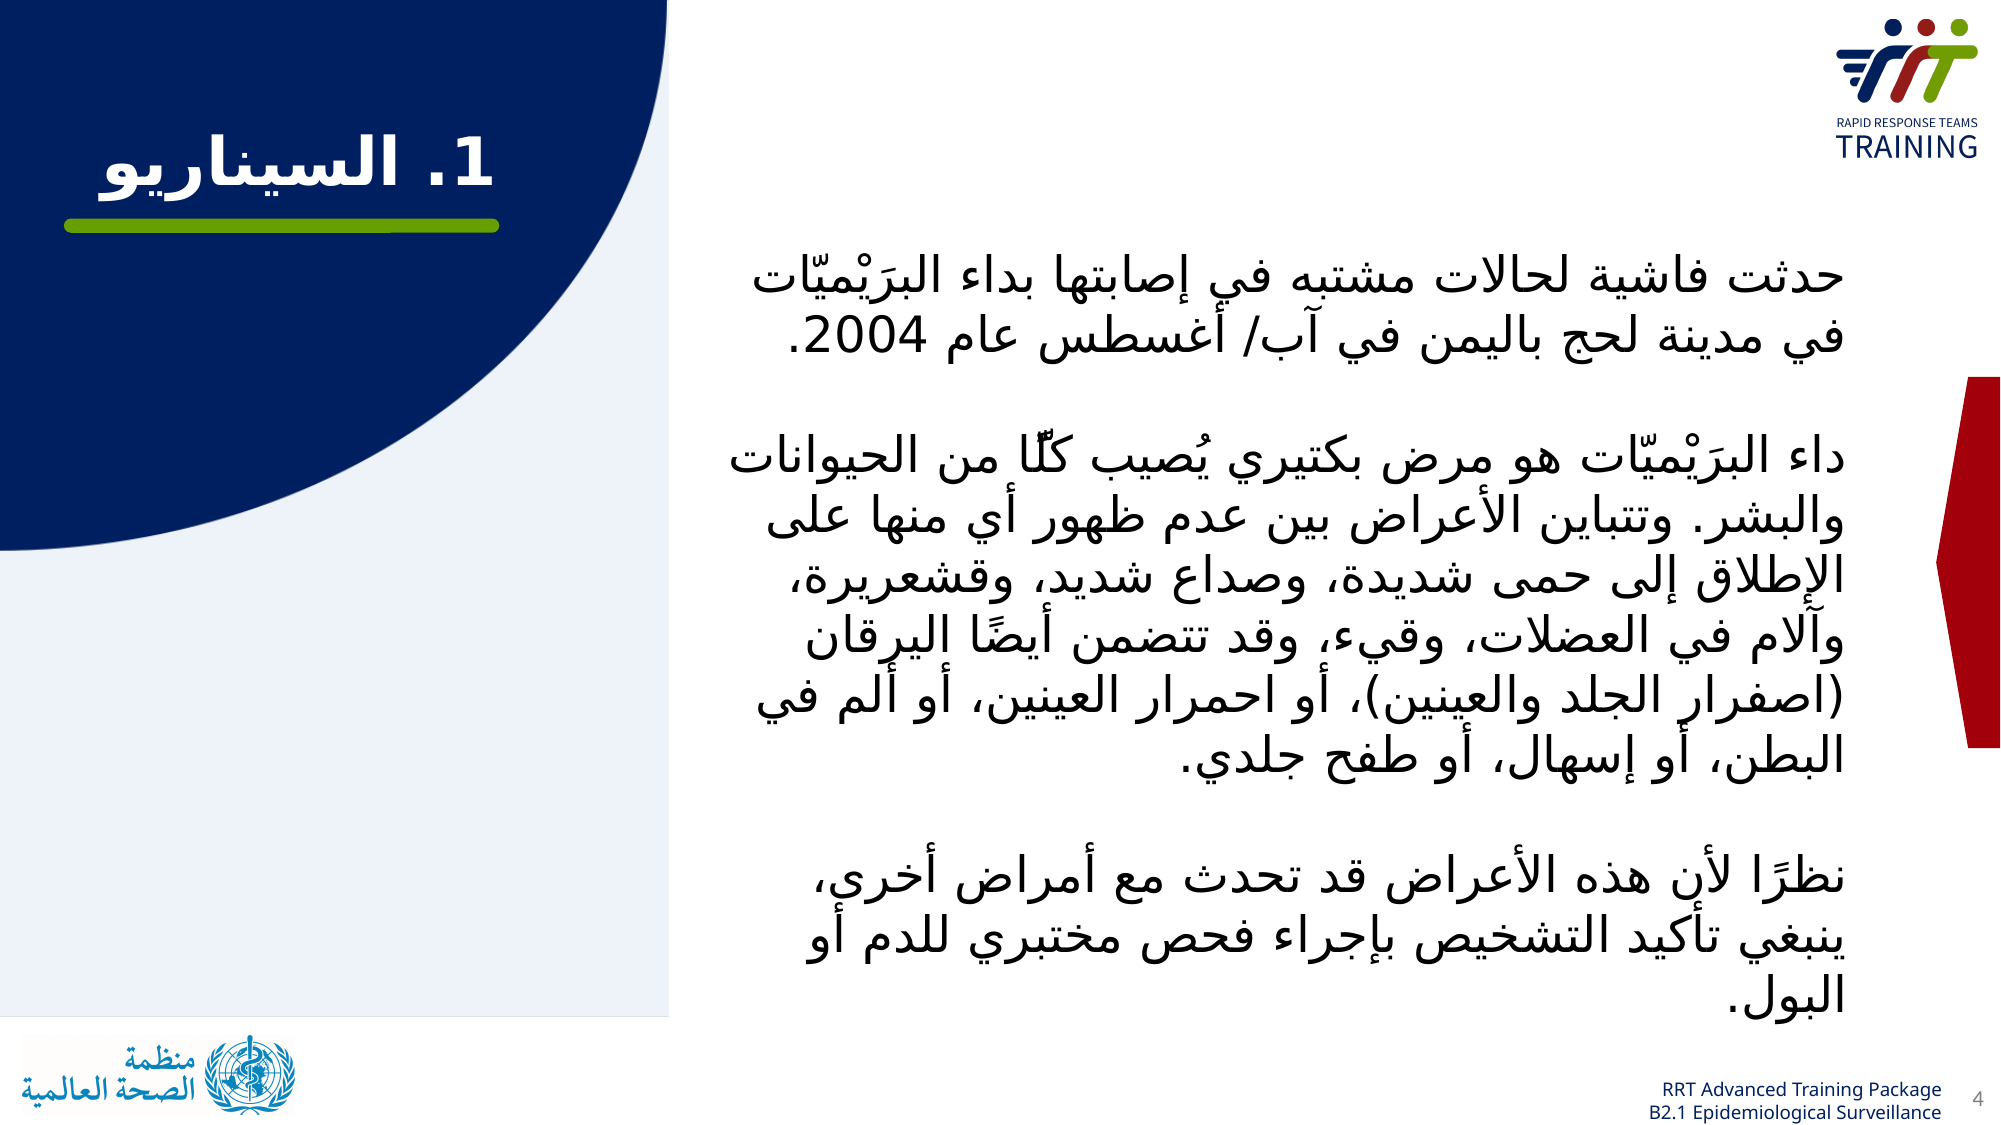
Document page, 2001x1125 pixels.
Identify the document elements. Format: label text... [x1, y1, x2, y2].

picture [1835, 19, 1978, 167]
picture [0, 0, 669, 1018]
text_box حدثت فاشية لحالات مشتبه في إصابتها بداء البرَيْميّات في مدينة لحج باليمن في آب/ أغسطس عام 2004. داء البرَيْميّات هو مرض بكتيري يُصيب كلًّا من الحيوانات والبشر. وتتباين الأعراض بين عدم ظهور أي منها على الإطلاق إلى حمى شديدة، وصداع شديد، وقشعريرة، وآلام في العضلات، وقيء، وقد تتضمن أيضًا اليرقان (اصفرار الجلد والعينين)، أو احمرار العينين، أو ألم في البطن، أو إسهال، أو طفح جلدي. نظرًا لأن هذه الأعراض قد تحدث مع أمراض أخرى، ينبغي تأكيد التشخيص بإجراء فحص مختبري للدم أو البول. [700, 235, 1855, 1030]
picture [252, 1050, 258, 1059]
picture [22, 1035, 295, 1115]
title 1. السيناريو [27, 104, 505, 223]
